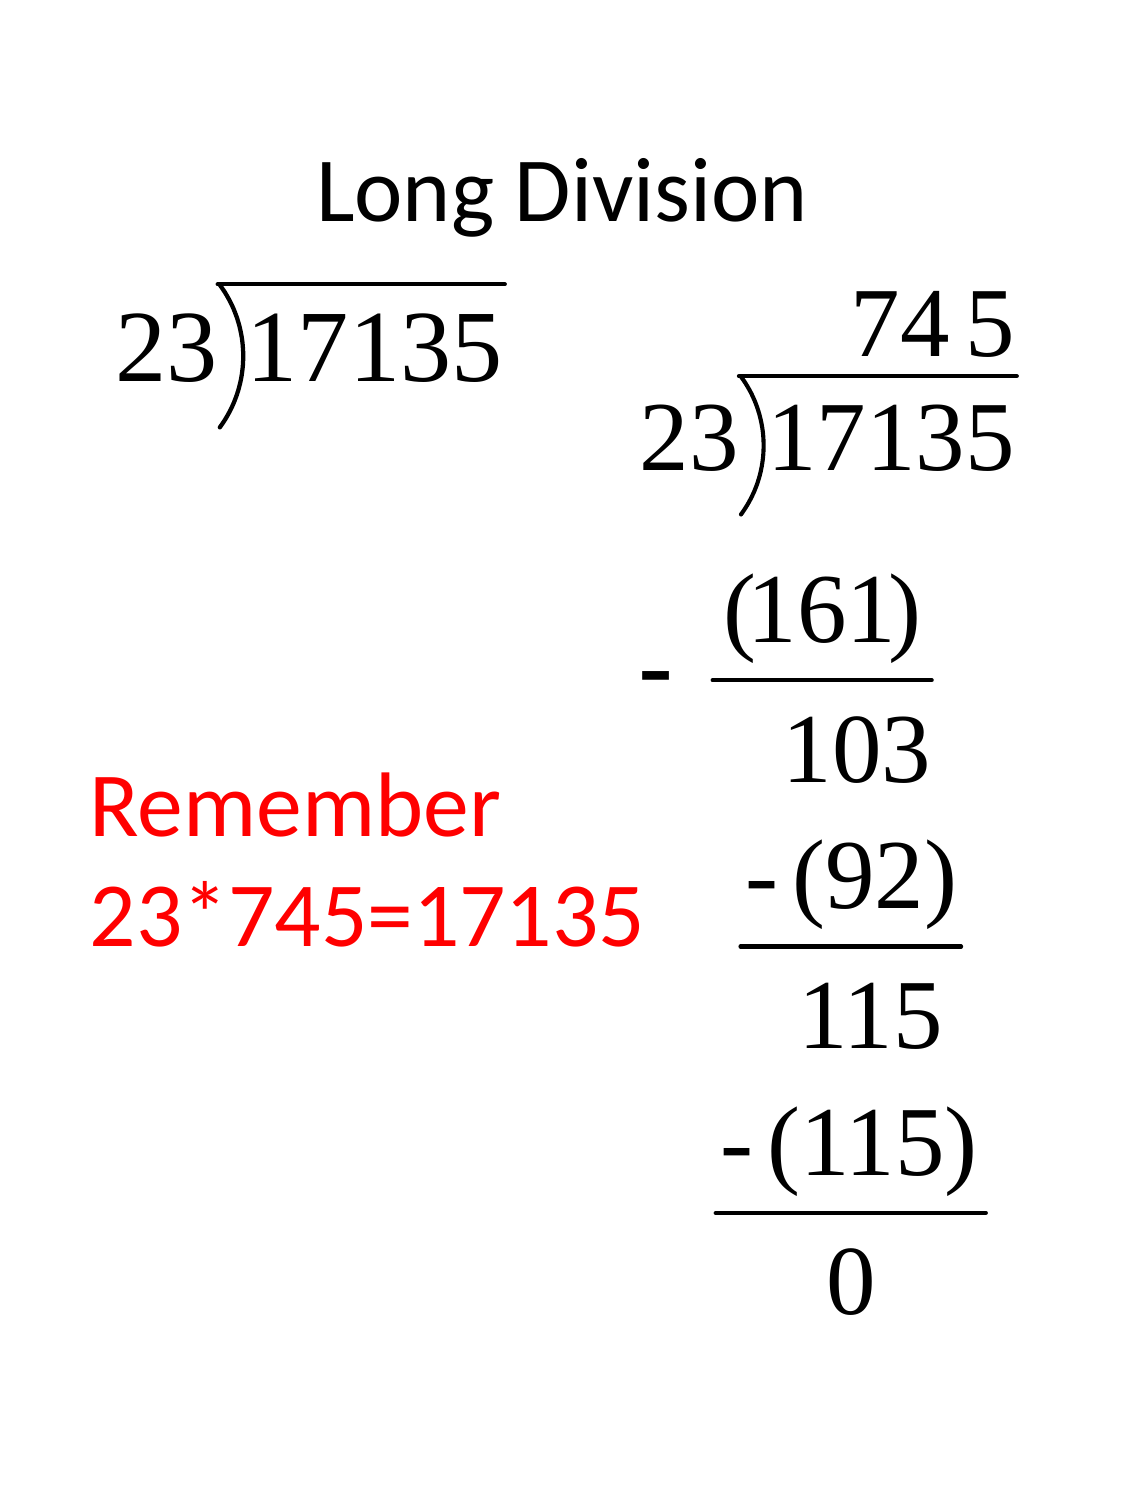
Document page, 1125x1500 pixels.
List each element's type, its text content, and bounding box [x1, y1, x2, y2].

text_box Remember 23*745=17135 [74, 737, 619, 973]
title Long Division [56, 60, 1069, 310]
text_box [99, 262, 527, 451]
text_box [624, 262, 1038, 1335]
